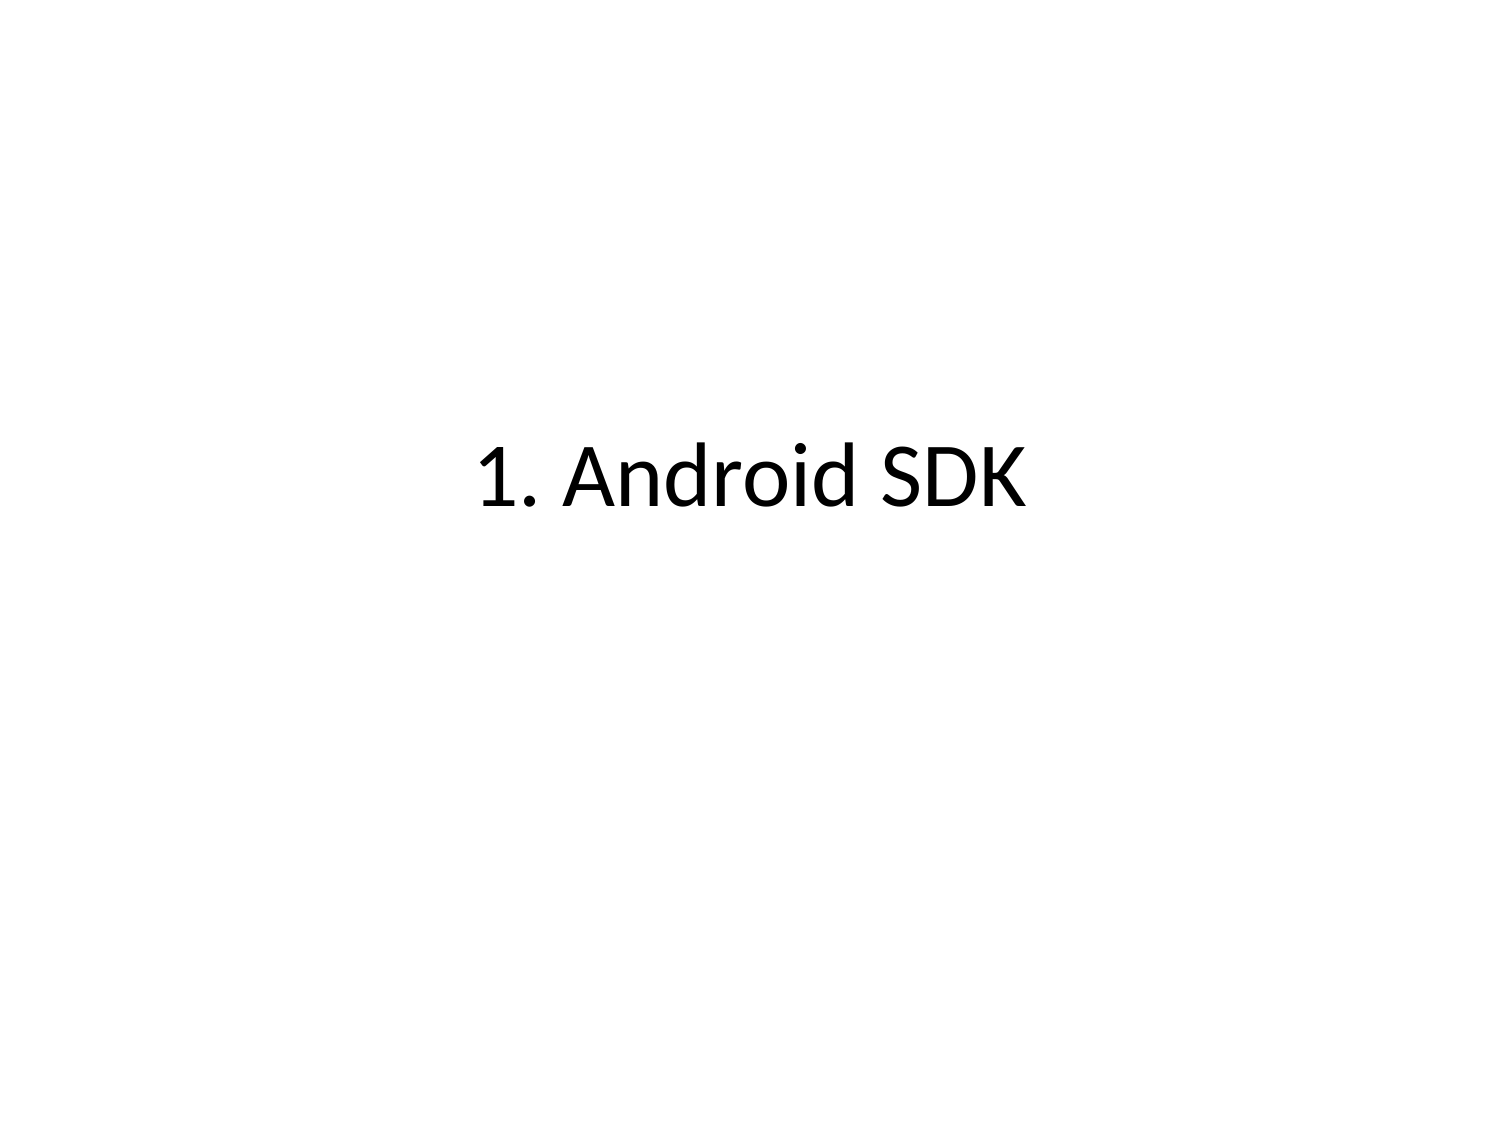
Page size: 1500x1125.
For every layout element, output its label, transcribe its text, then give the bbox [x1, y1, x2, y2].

title 1. Android SDK [112, 349, 1388, 591]
